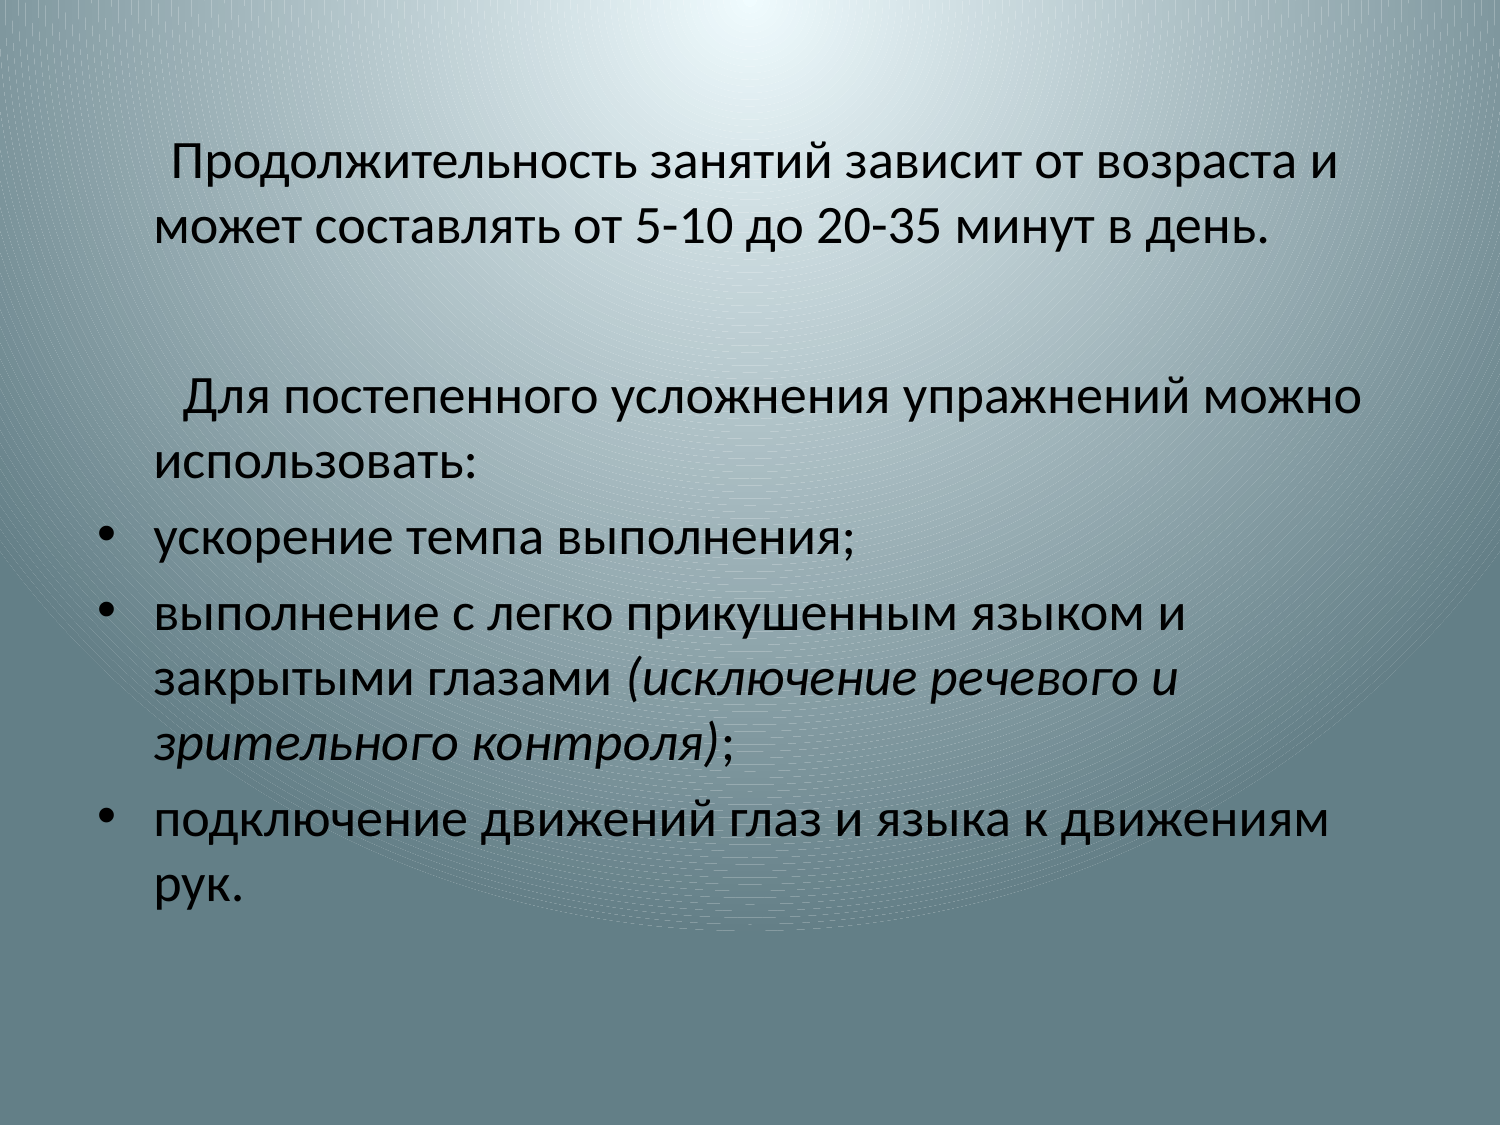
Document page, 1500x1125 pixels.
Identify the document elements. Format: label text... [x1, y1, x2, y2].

list Продолжительность занятий зависит от возраста и может составлять от 5-10 до 20-35 минут в день. Для постепенного усложнения упражнений можно использовать: ускорение темпа выполнения; выполнение с легко прикушенным языком и закрытыми глазами (исключение речевого и зрительного контроля); подключение движений глаз и языка к движениям рук. [82, 117, 1432, 985]
